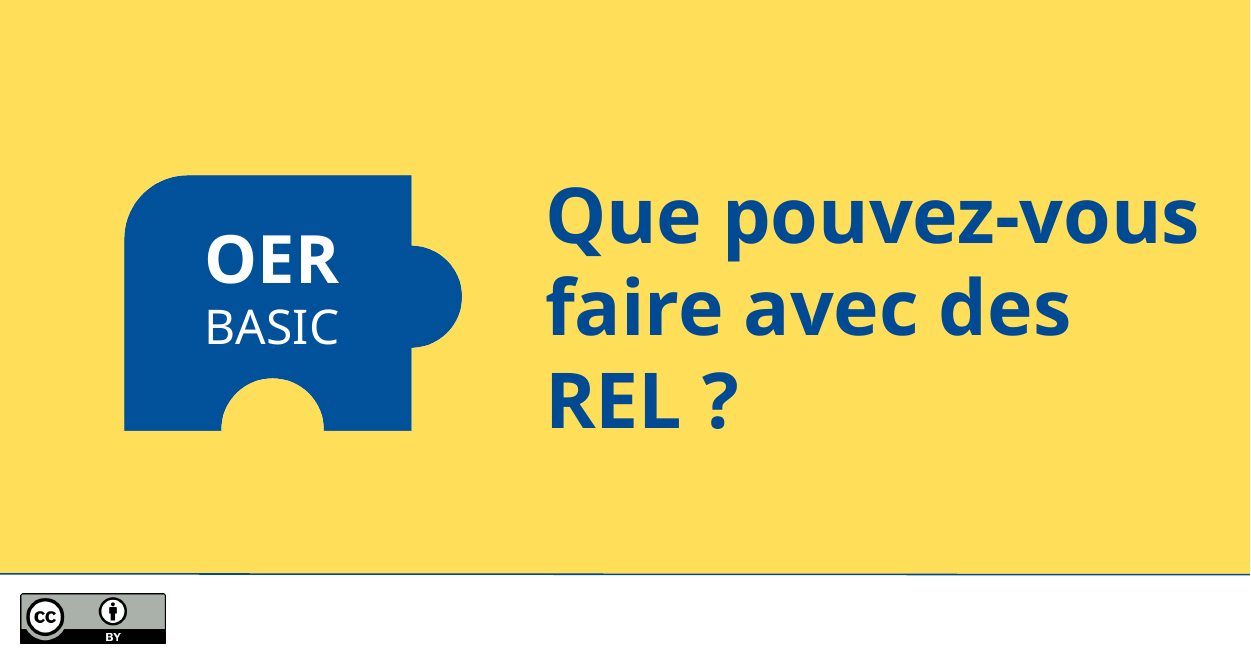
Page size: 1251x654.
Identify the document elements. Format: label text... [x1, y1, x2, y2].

text_box Que pouvez-vous faire avec des REL ? [532, 154, 1220, 456]
picture [124, 174, 462, 432]
text_box [0, 582, 1250, 654]
picture [20, 592, 166, 645]
text_box OER BASIC [466, 202, 706, 370]
